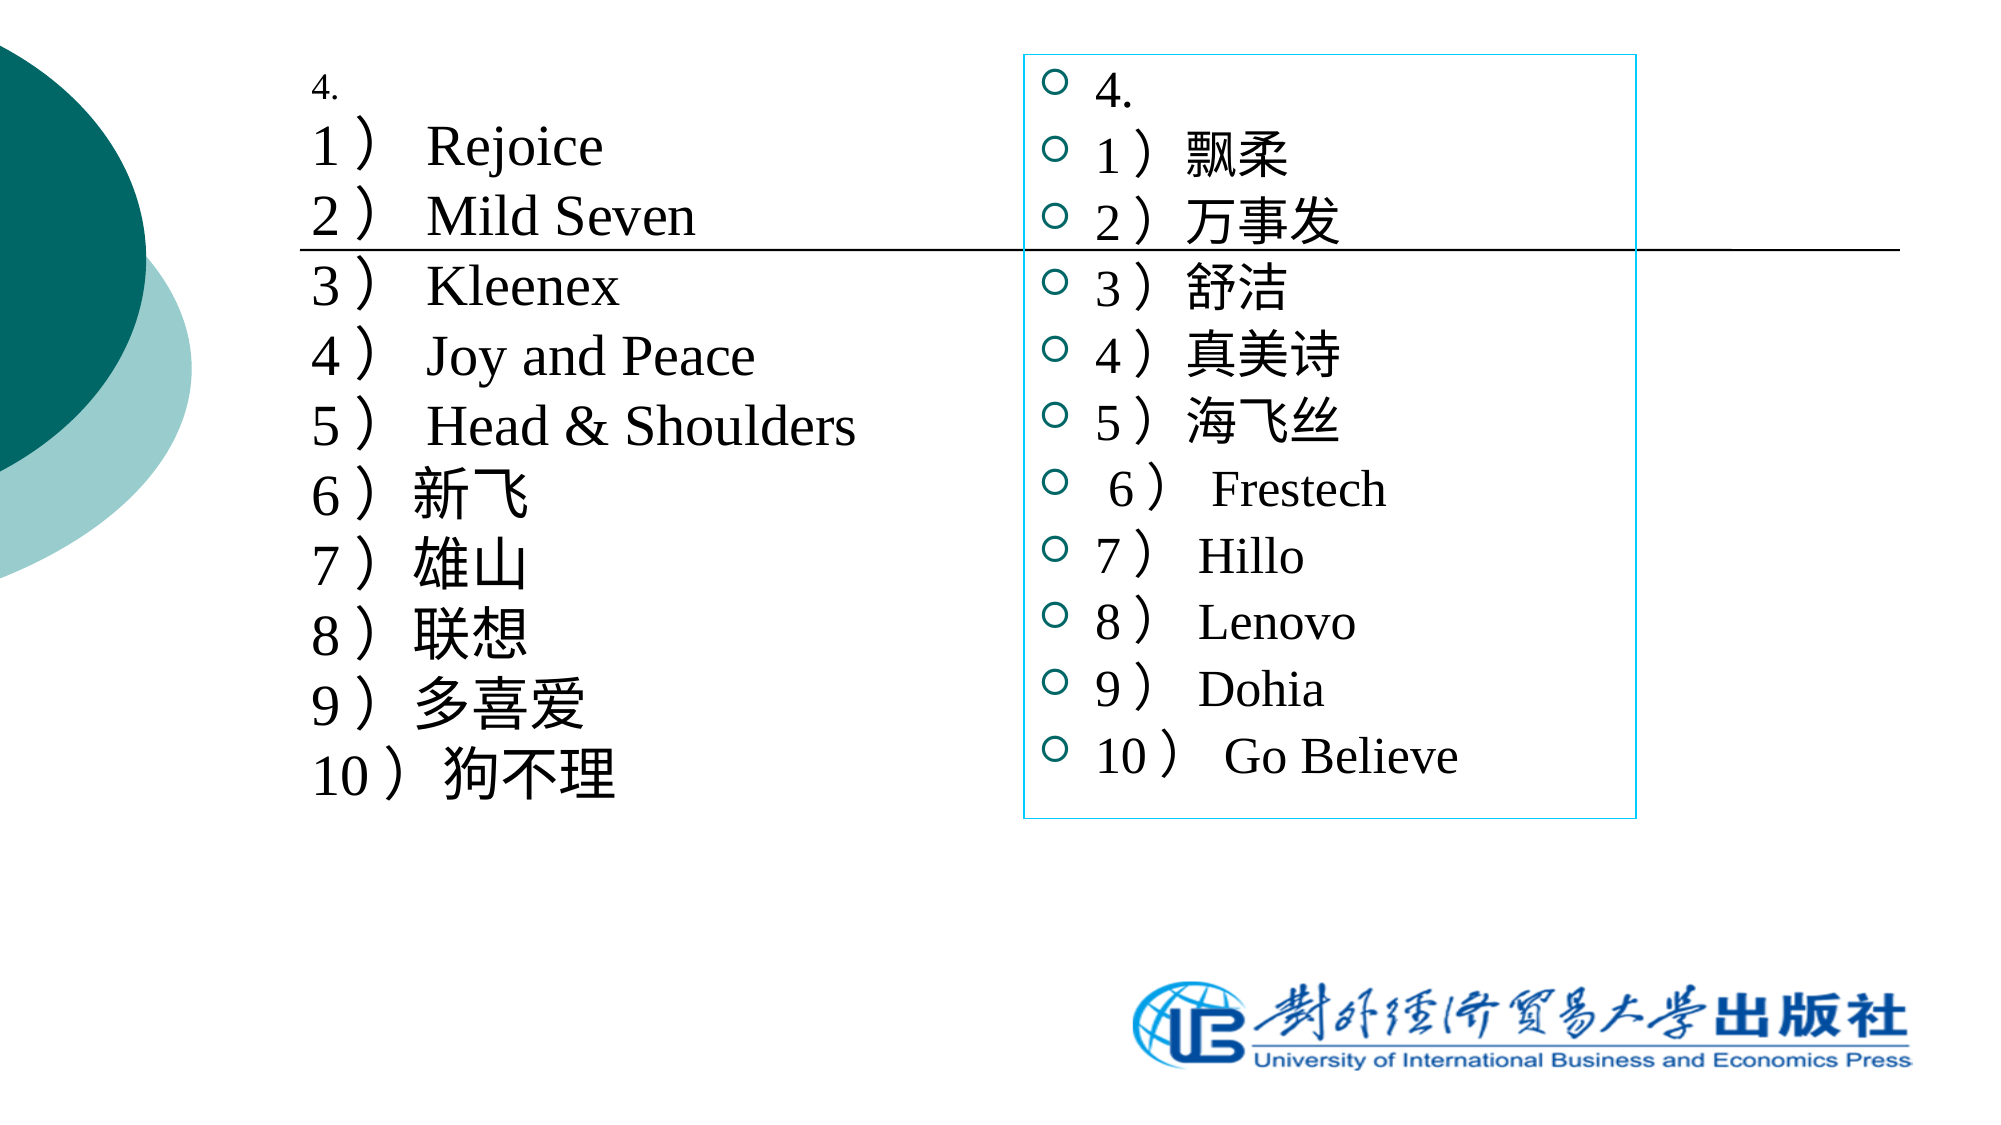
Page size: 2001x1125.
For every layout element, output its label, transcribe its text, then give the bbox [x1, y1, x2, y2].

list 4. 1）飘柔 2）万事发 3）舒洁 4）真美诗 5）海飞丝 6）Frestech 7）Hillo 8）Lenovo 9）Dohia 10）Go Believe [1023, 54, 1637, 819]
picture [1054, 922, 2000, 1125]
text_box 4. 1）Rejoice 2）Mild Seven 3）Kleenex 4）Joy and Peace 5）Head & Shoulders 6）新飞 7）雄山 8）联想 9）多喜爱 10）狗不理 [296, 54, 1000, 826]
